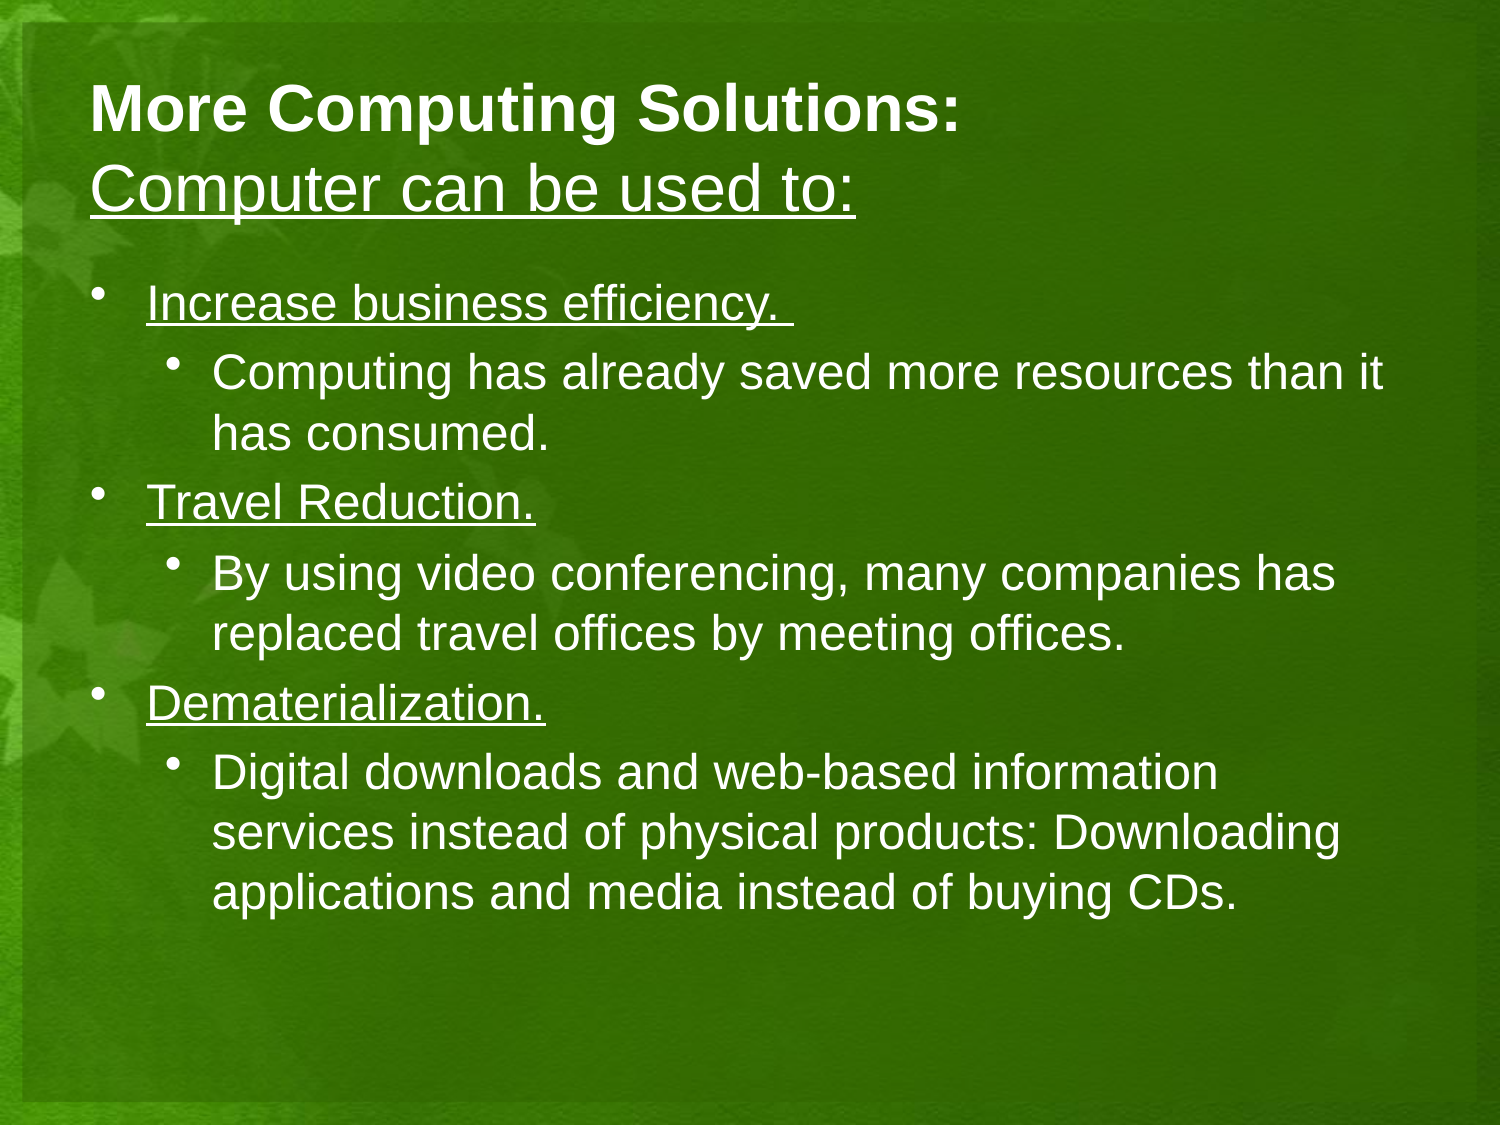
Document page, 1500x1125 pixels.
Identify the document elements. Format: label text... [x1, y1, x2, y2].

list Increase business efficiency. Computing has already saved more resources than it has consumed. Travel Reduction. By using video conferencing, many companies has replaced travel offices by meeting offices. Dematerialization. Digital downloads and web-based information services instead of physical products: Downloading applications and media instead of buying CDs. [74, 262, 1425, 1006]
picture [0, 0, 1500, 1125]
title More Computing Solutions: Computer can be used to: [74, 44, 1425, 233]
